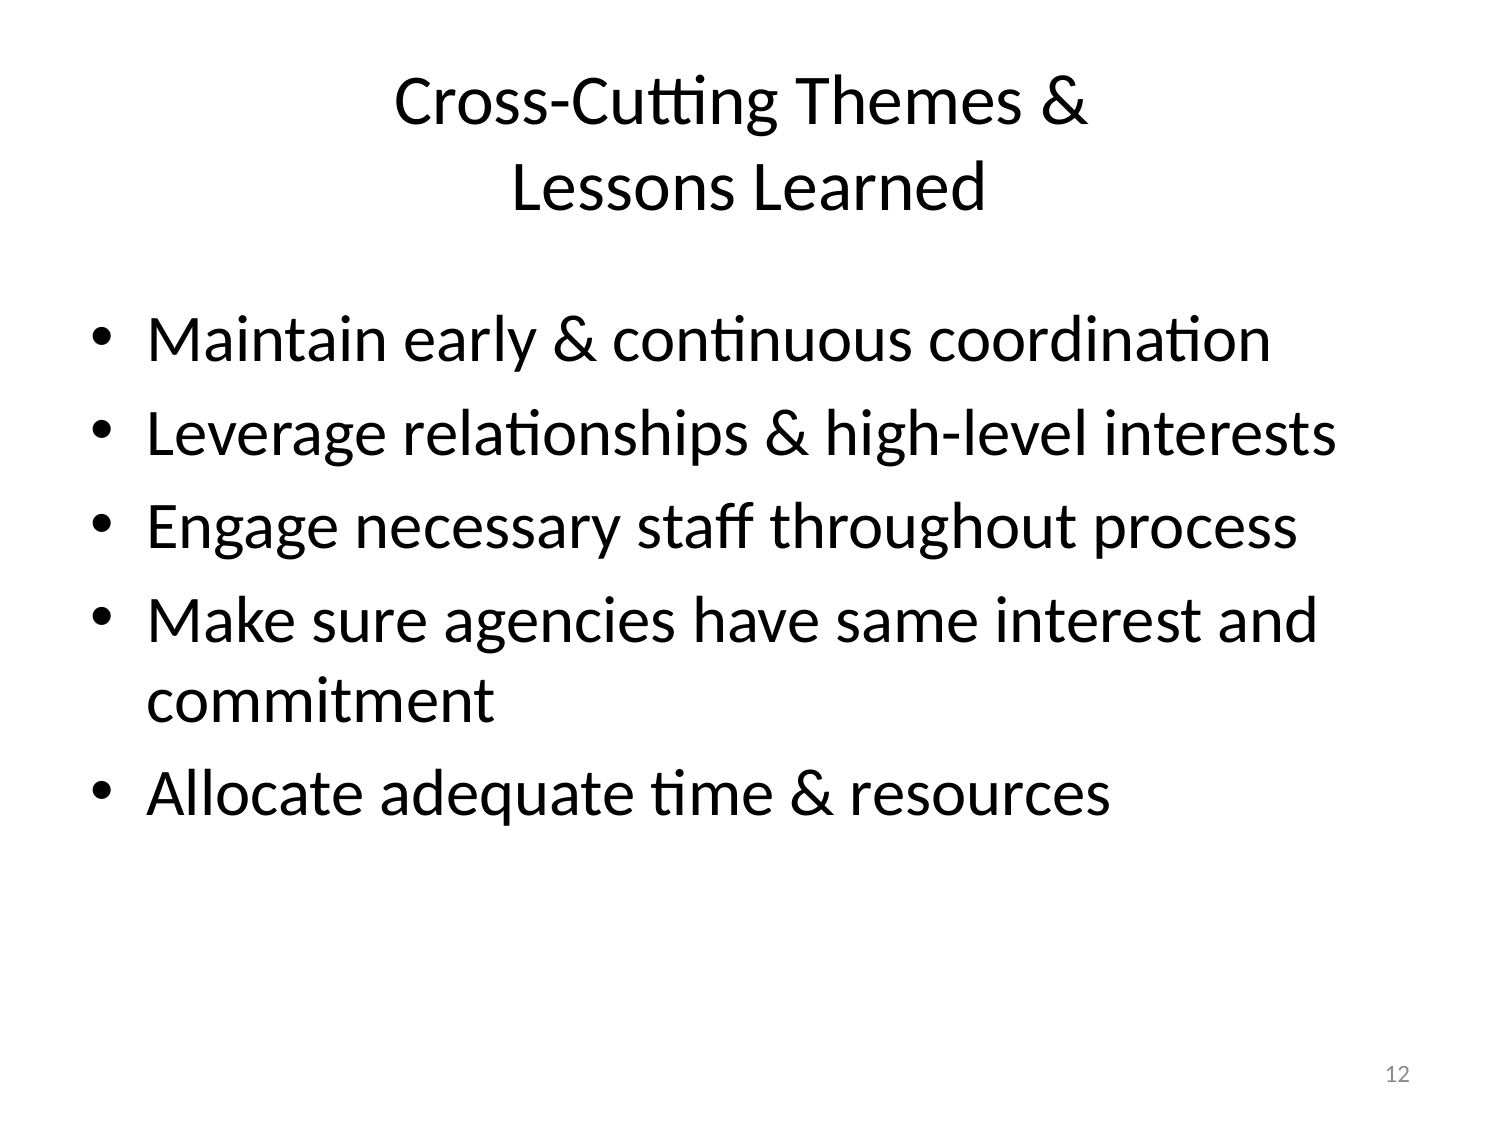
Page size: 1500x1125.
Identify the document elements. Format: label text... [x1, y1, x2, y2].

title Cross-Cutting Themes & Lessons Learned [75, 45, 1425, 233]
slide_number 12 [1074, 1042, 1425, 1103]
list Maintain early & continuous coordination Leverage relationships & high-level interests Engage necessary staff throughout process Make sure agencies have same interest and commitment Allocate adequate time & resources [75, 287, 1425, 1100]
